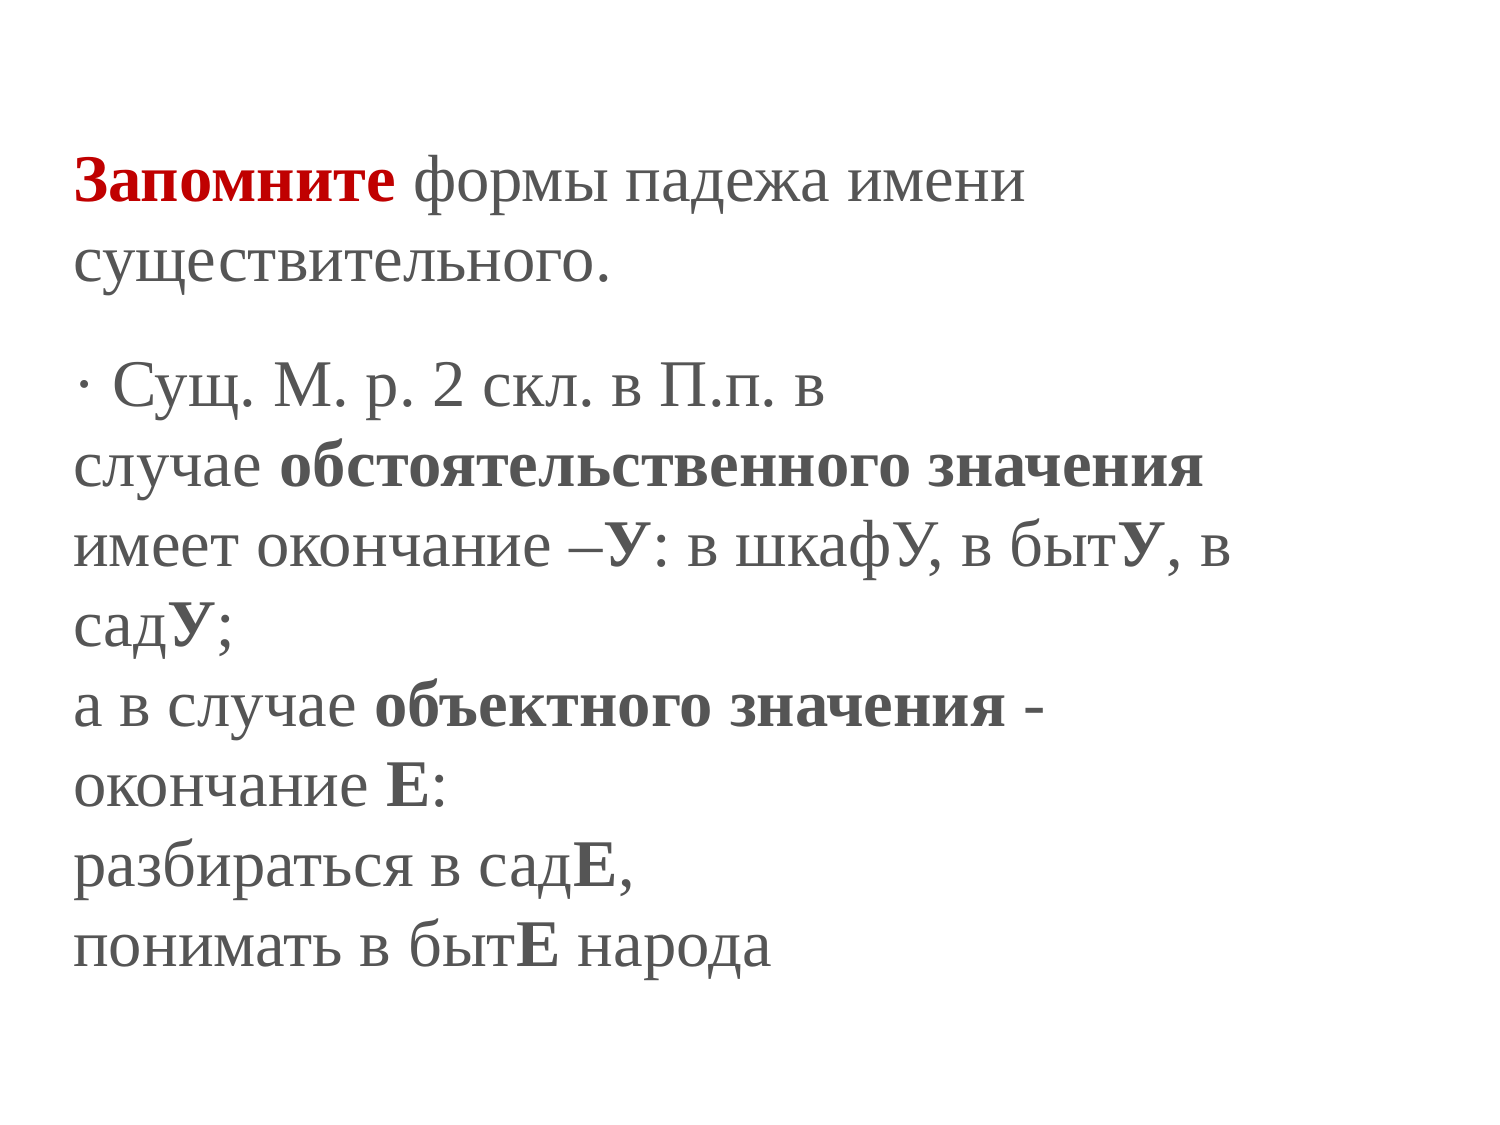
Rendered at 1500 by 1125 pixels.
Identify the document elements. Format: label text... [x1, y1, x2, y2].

text_box Запомните формы падежа имени существительного. · Сущ. М. р. 2 скл. в П.п. в случае обстоятельственного значения имеет окончание –У: в шкафУ, в бытУ, в садУ; а в случае объектного значения - окончание Е: разбираться в садЕ, понимать в бытЕ народа [58, 82, 1299, 1125]
